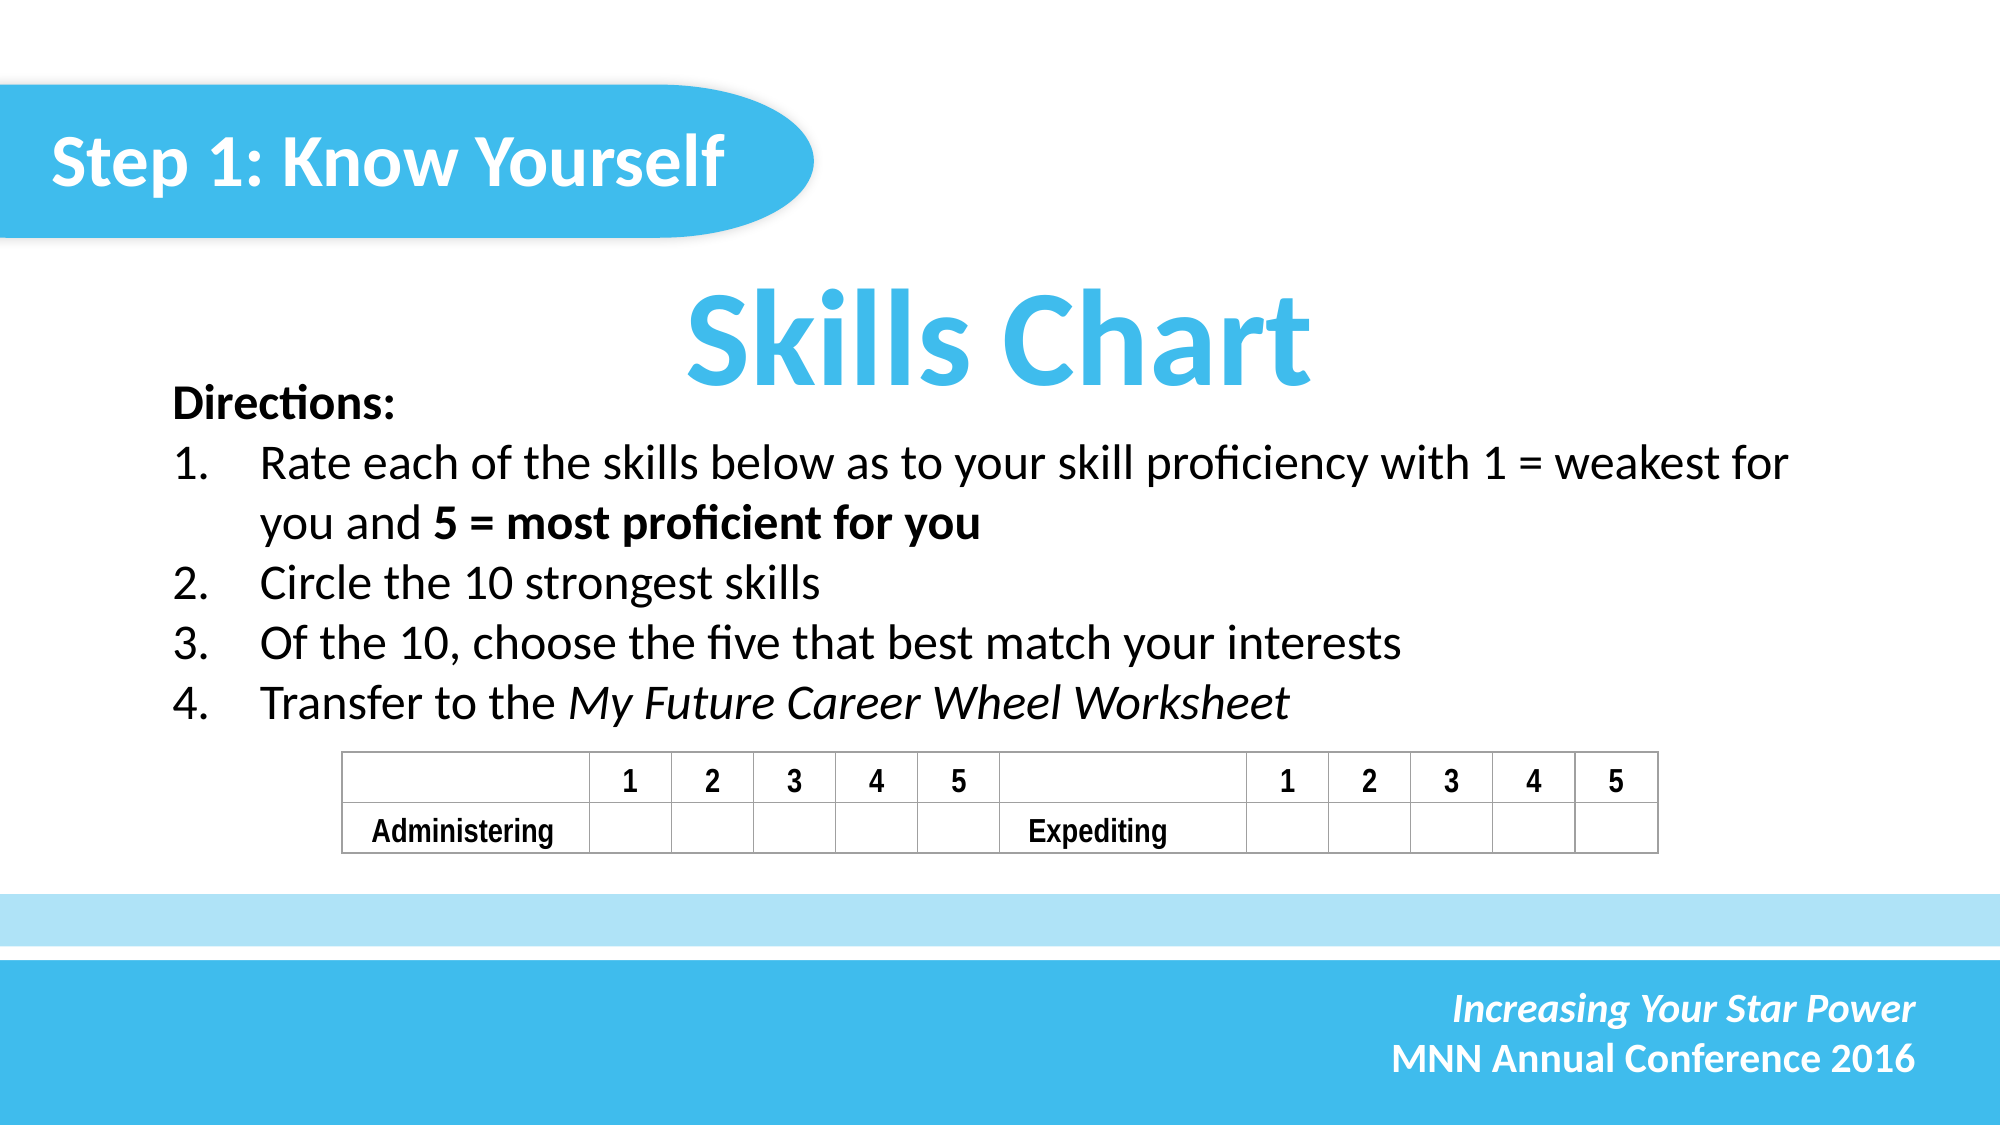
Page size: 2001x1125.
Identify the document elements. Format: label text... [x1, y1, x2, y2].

text_box Directions: Rate each of the skills below as to your skill proficiency with 1 = weakest for you and 5 = most proficient for you Circle the 10 strongest skills Of the 10, choose the five that best match your interests Transfer to the My Future Career Wheel Worksheet [157, 362, 1843, 787]
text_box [0, 894, 2000, 972]
text_box Skills Chart [124, 233, 1876, 421]
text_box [783, 972, 1932, 1089]
text_box [0, 972, 2000, 1125]
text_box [341, 751, 1659, 853]
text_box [0, 84, 814, 238]
